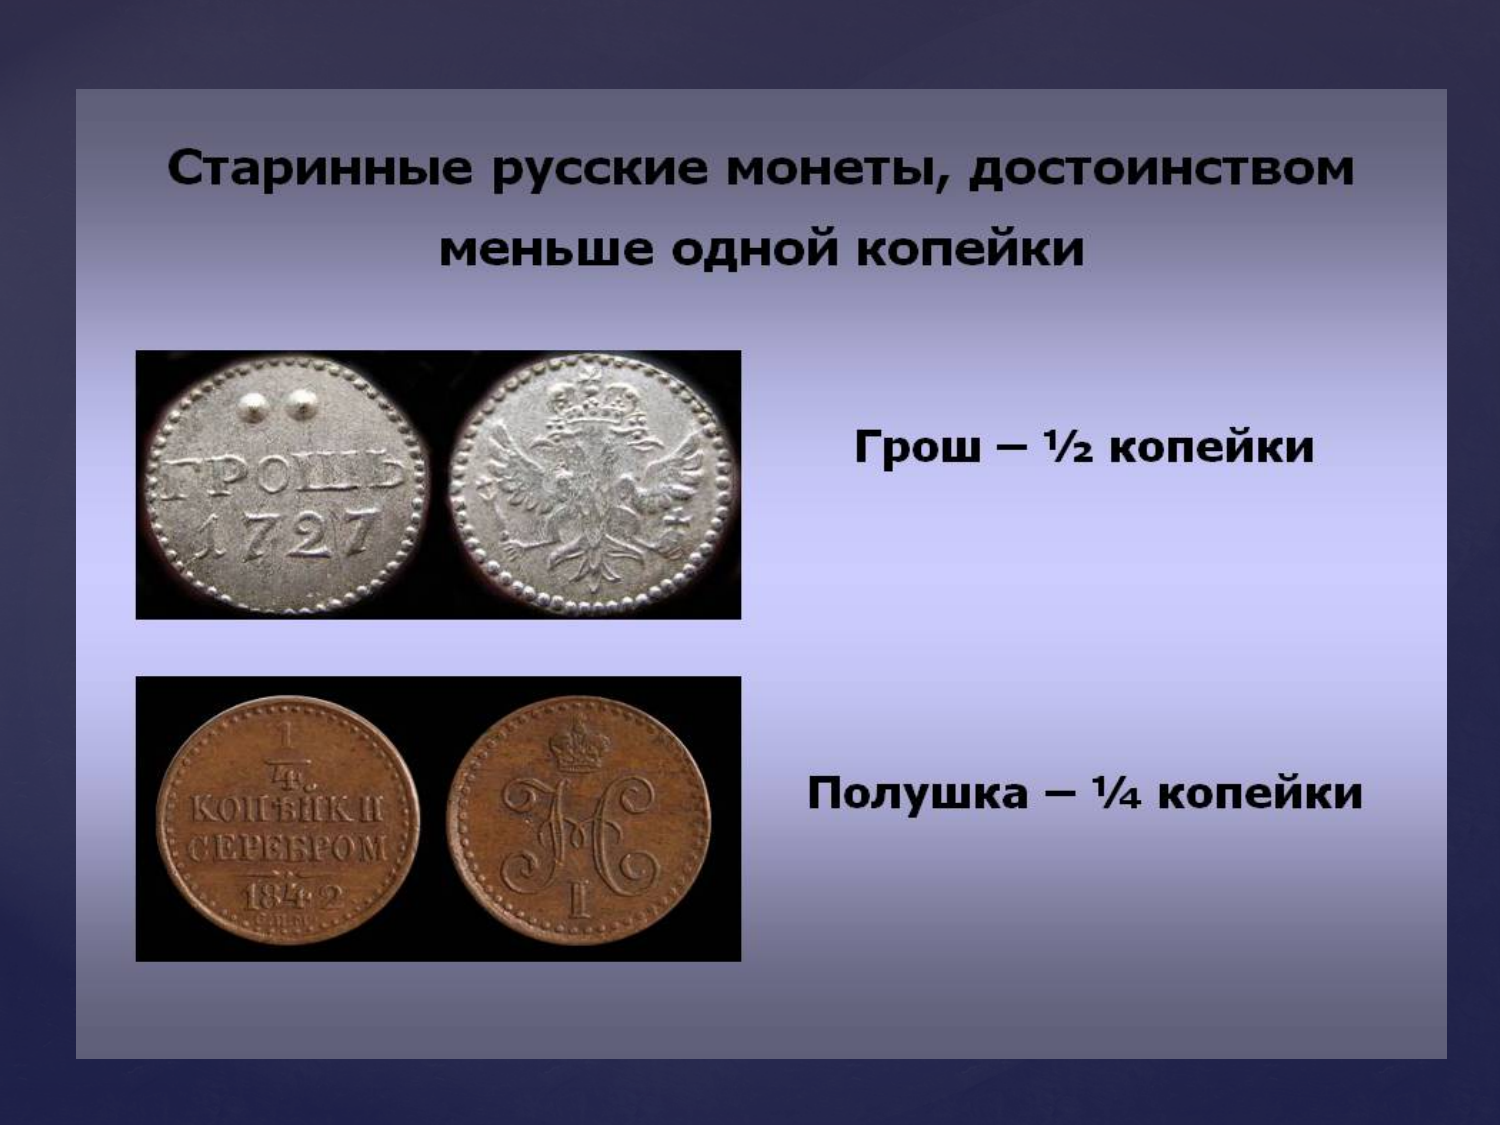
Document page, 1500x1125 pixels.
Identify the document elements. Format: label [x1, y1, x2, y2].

picture [76, 89, 1448, 1060]
